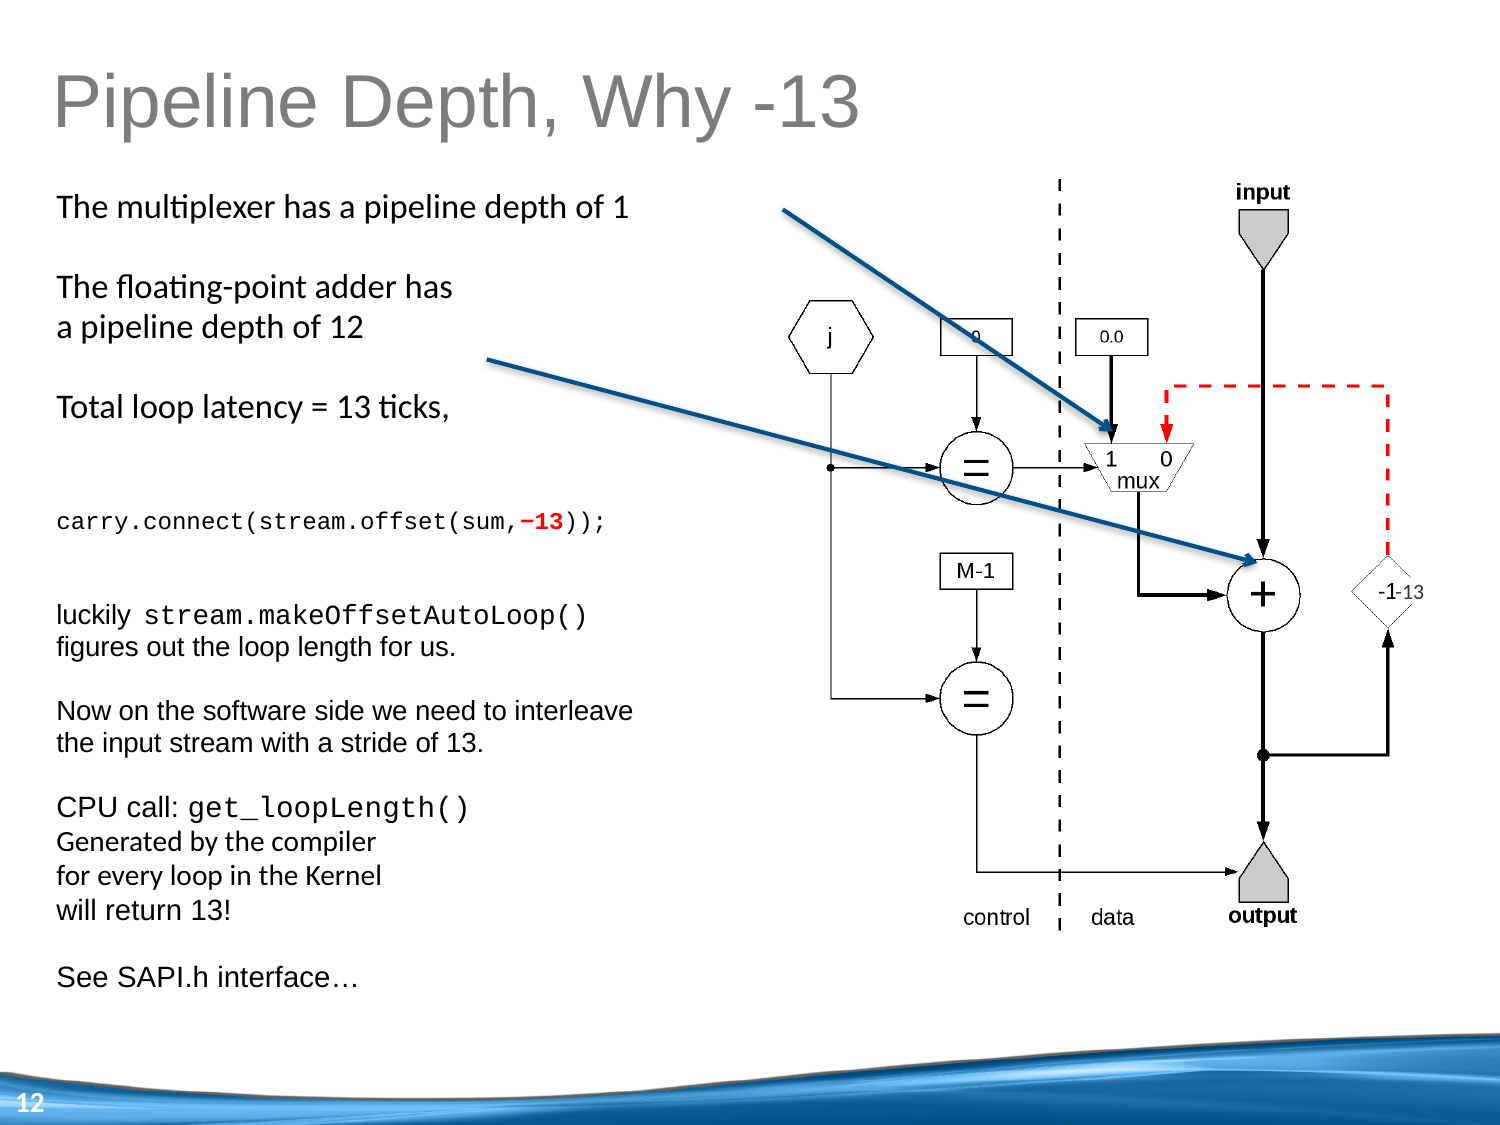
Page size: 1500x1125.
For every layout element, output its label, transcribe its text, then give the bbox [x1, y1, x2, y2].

slide_number 12 [0, 1075, 350, 1125]
list The multiplexer has a pipeline depth of 1 The floating-point adder has a pipeline depth of 12 Total loop latency = 13 ticks, carry.connect(stream.offset(sum,−13)); luckily stream.makeOffsetAutoLoop() figures out the loop length for us. Now on the software side we need to interleave the input stream with a stride of 13. CPU call: get_loopLength() Generated by the compiler for every loop in the Kernel will return 13! See SAPI.h interface… [41, 184, 908, 1005]
picture [0, 1023, 1500, 1125]
title Pipeline Depth, Why -13 [37, 45, 1386, 209]
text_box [782, 209, 1114, 357]
picture [742, 136, 1471, 987]
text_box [486, 359, 1258, 564]
